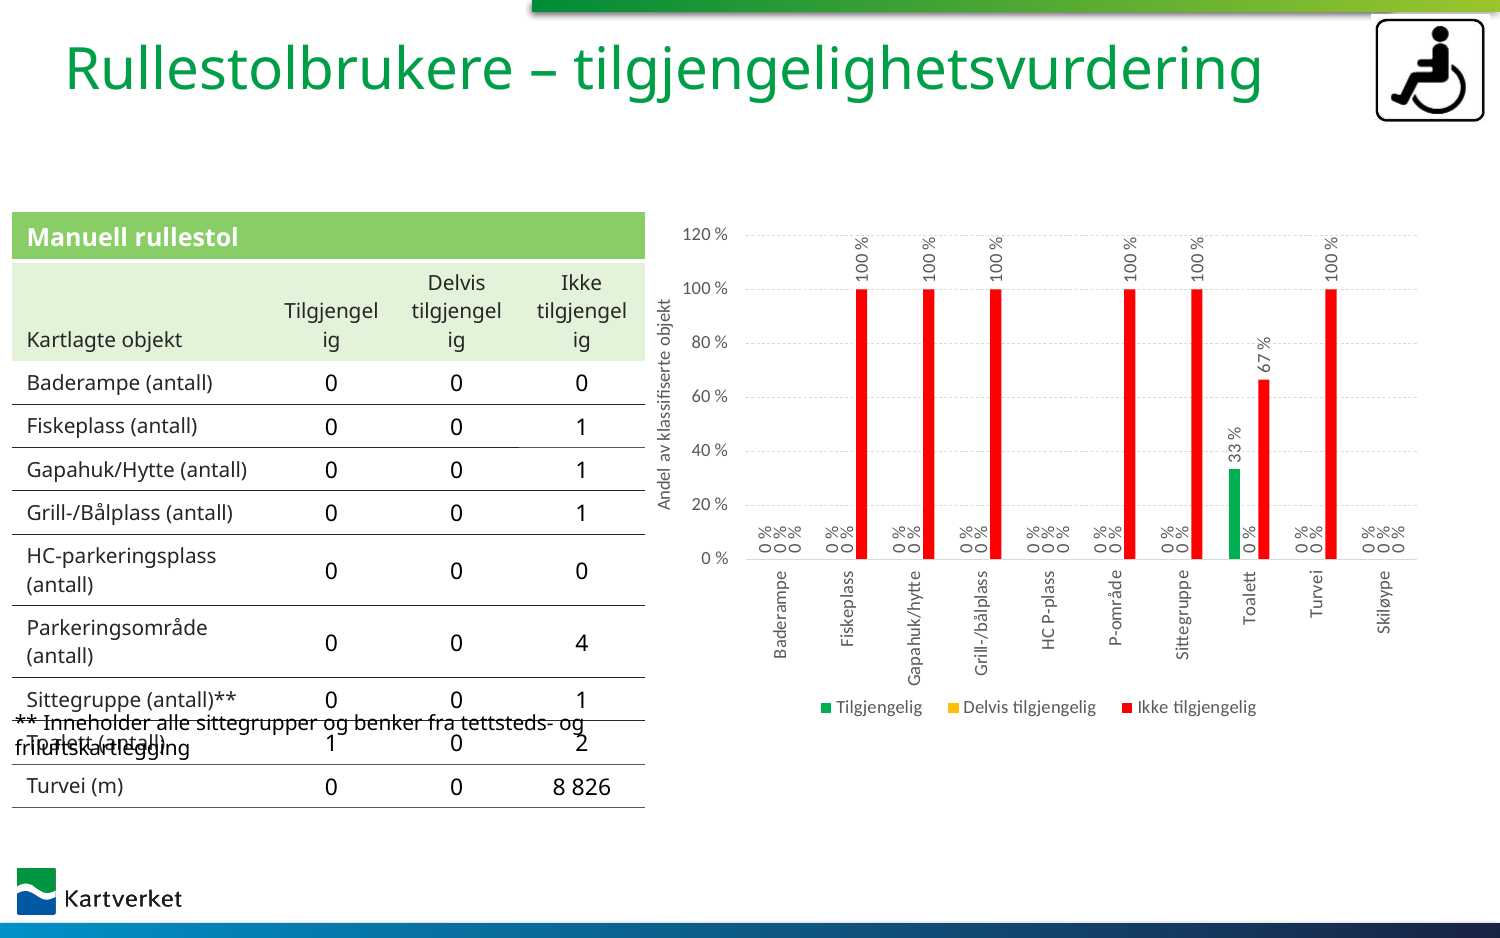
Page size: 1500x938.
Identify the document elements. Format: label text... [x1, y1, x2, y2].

table_cell 0 [519, 361, 638, 404]
table_cell 0 [269, 405, 394, 447]
text_box Rullestolbrukere – tilgjengelighetsvurdering [49, 12, 1372, 109]
table_cell 8 826 [519, 768, 645, 807]
table_cell Grill-/Bålplass (antall) [12, 491, 269, 534]
table_cell 1 [519, 405, 638, 447]
table_cell Sittegruppe (antall)** [12, 678, 269, 702]
table_cell 0 [519, 535, 638, 605]
table_cell Fiskeplass (antall) [12, 405, 269, 447]
table_cell 1 [519, 491, 638, 534]
table_cell 0 [269, 535, 394, 605]
table_cell Gapahuk/Hytte (antall) [12, 448, 269, 490]
table_cell 0 [394, 491, 519, 534]
table_cell 0 [394, 448, 519, 490]
table_cell 0 [394, 535, 519, 605]
table_cell Kartlagte objekt [12, 263, 269, 361]
table_cell 0 [394, 405, 519, 447]
table_cell 0 [269, 678, 394, 702]
table_cell 0 [269, 361, 394, 404]
table_cell 1 [519, 448, 638, 490]
picture [1371, 13, 1491, 127]
table_cell 0 [394, 361, 519, 404]
table_cell 0 [269, 491, 394, 534]
text_box ** Inneholder alle sittegrupper og benker fra tettsteds- og friluftskartlegging [0, 702, 745, 768]
table_cell 0 [269, 448, 394, 490]
table_cell 0 [394, 678, 519, 702]
table_cell 0 [269, 768, 394, 807]
table_cell Baderampe (antall) [12, 361, 269, 404]
table_cell Parkeringsområde (antall) [12, 606, 269, 677]
table_cell HC-parkeringsplass (antall) [12, 535, 269, 605]
picture [643, 218, 1427, 728]
table_cell 0 [394, 768, 519, 807]
table_cell 0 [394, 606, 519, 677]
table_cell Tilgjengelig [269, 263, 394, 361]
table_cell Ikke tilgjengelig [519, 263, 638, 361]
table_cell 0 [269, 606, 394, 677]
table_cell Turvei (m) [12, 768, 269, 807]
table_header Manuell rullestol [12, 212, 645, 259]
table_cell Delvis tilgjengelig [394, 263, 519, 361]
table_cell 1 [519, 678, 638, 702]
table_cell 4 [519, 606, 638, 677]
